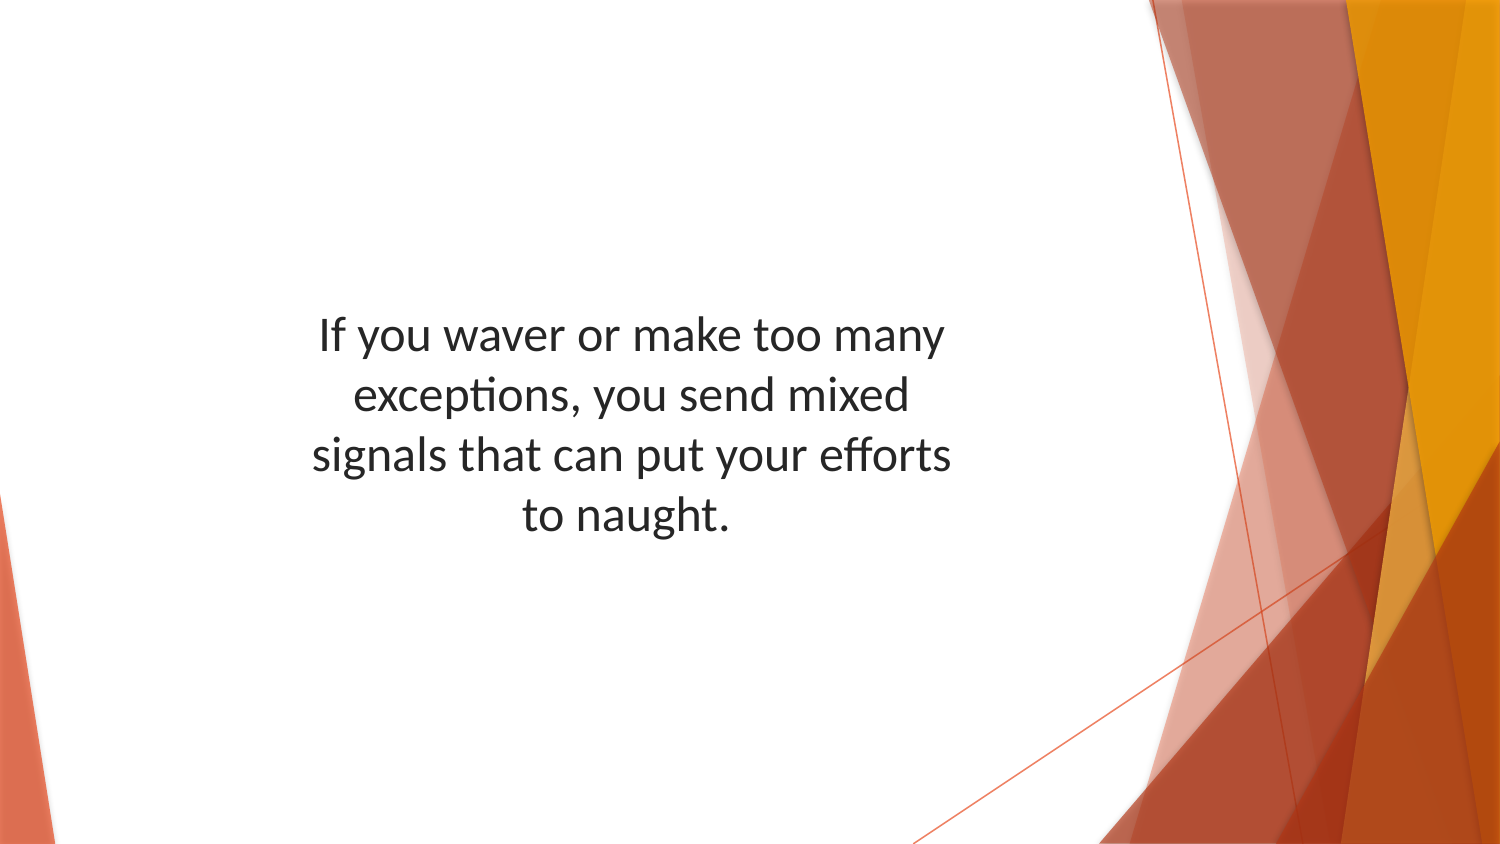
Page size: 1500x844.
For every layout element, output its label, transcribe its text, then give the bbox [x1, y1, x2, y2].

list If you waver or make too many exceptions, you send mixed signals that can put your efforts to naught. [277, 197, 987, 647]
